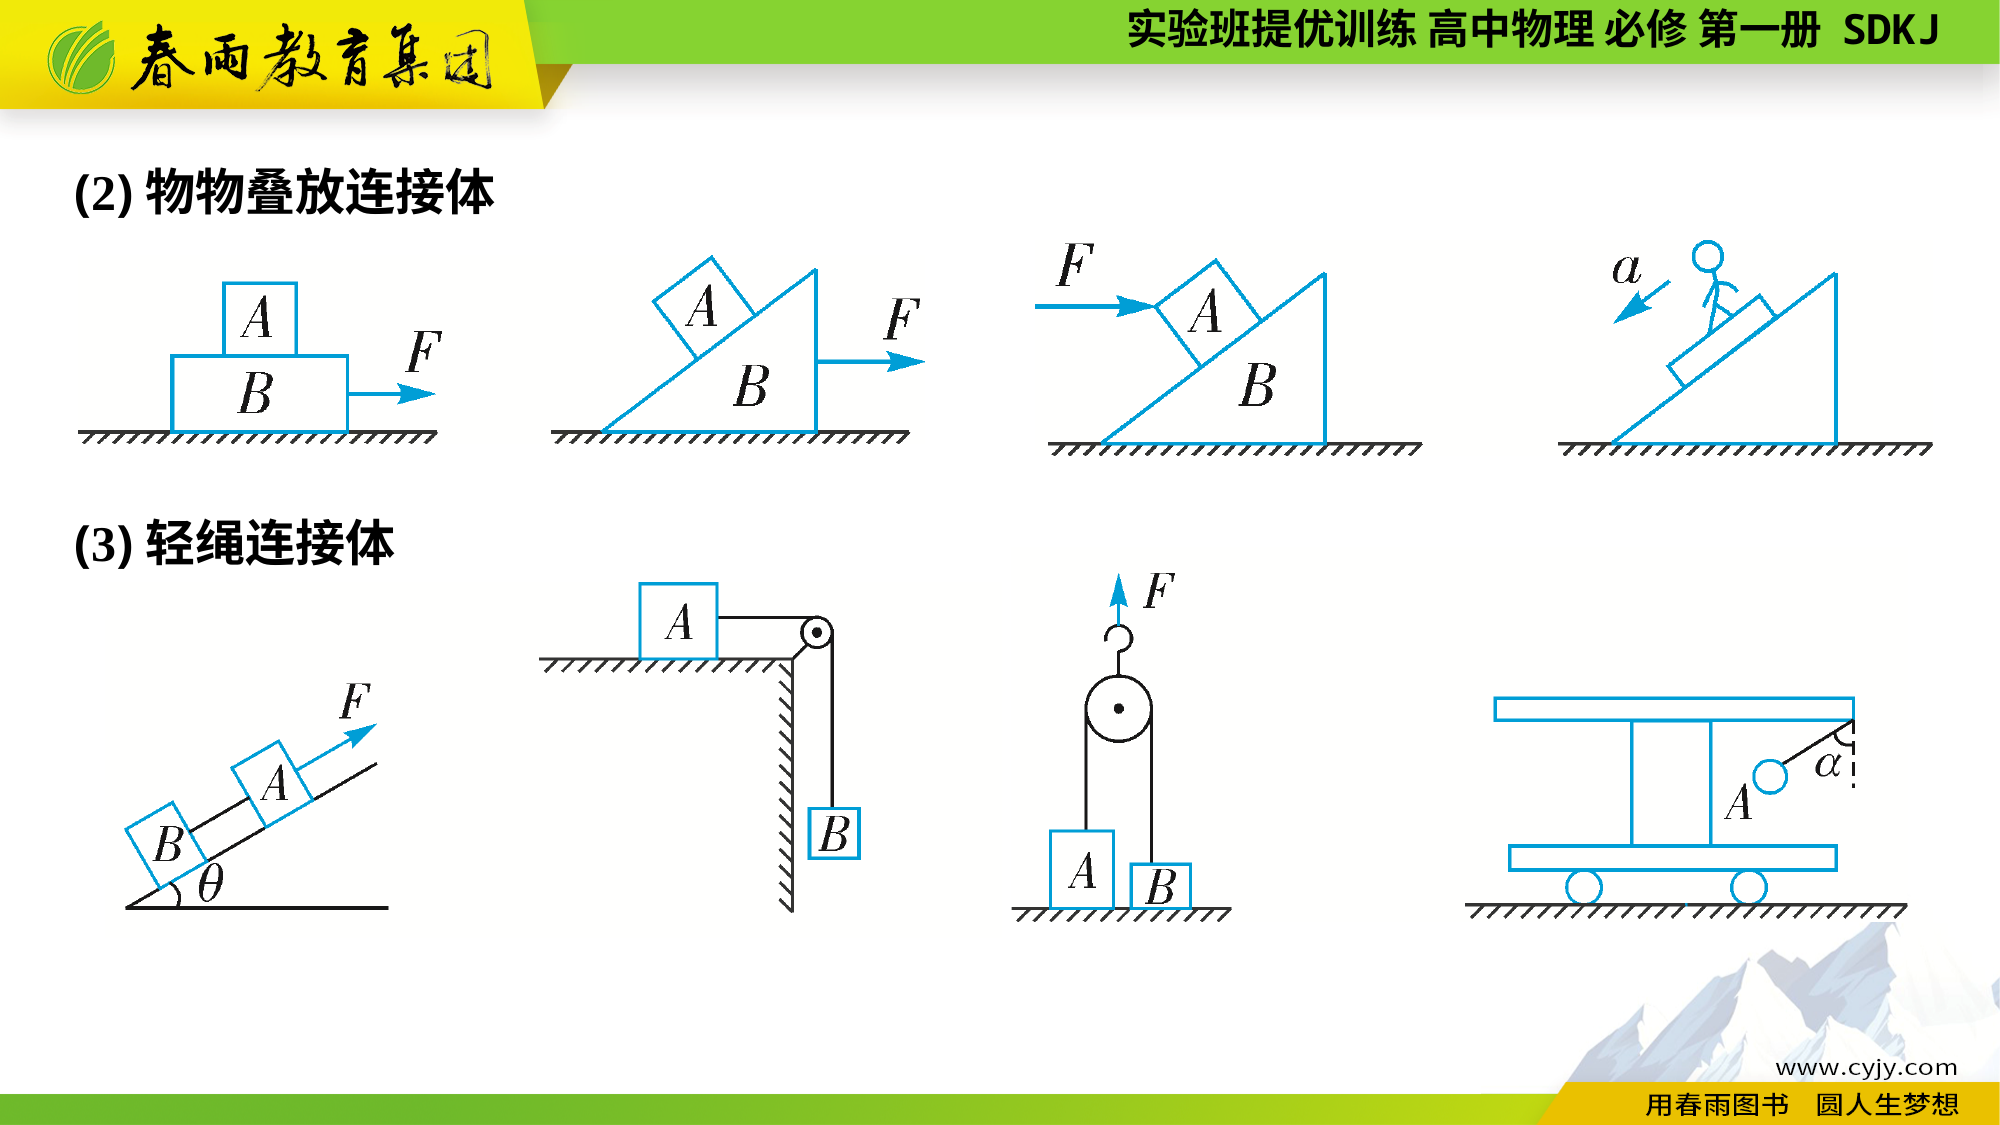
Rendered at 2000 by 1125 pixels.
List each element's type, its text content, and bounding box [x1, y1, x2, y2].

list (2)物物叠放连接体 [59, 122, 1944, 217]
picture [0, 0, 2000, 1125]
text_box (3)轻绳连接体 [59, 473, 1944, 579]
